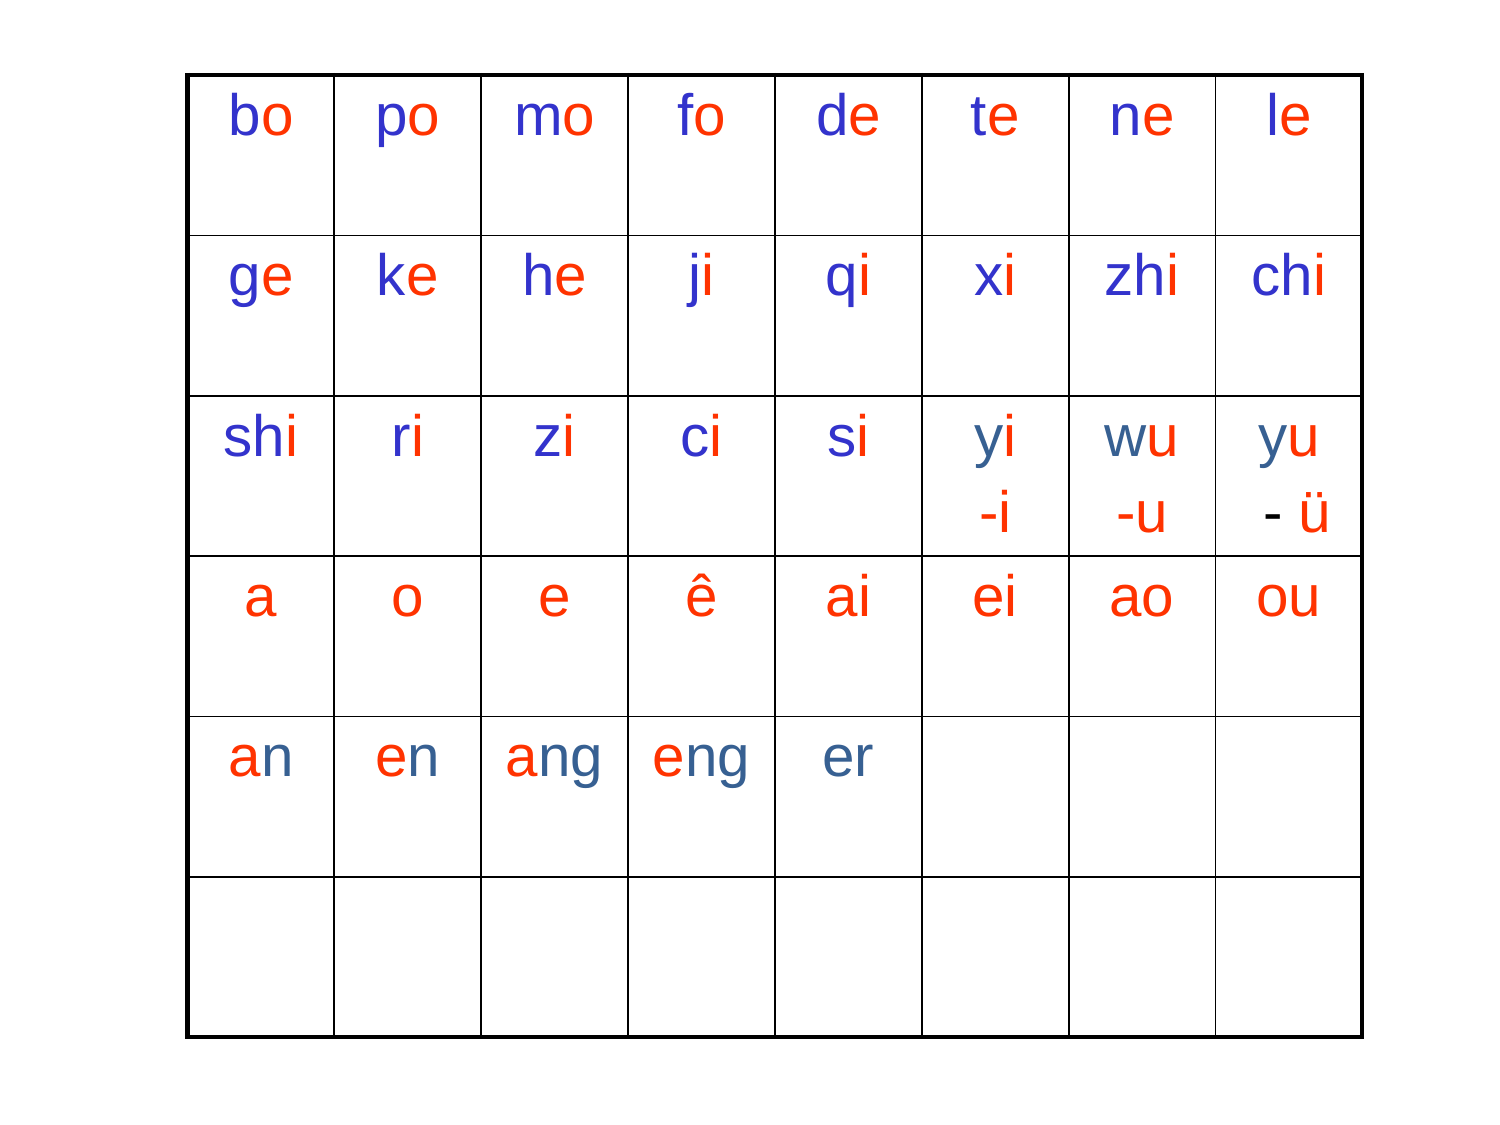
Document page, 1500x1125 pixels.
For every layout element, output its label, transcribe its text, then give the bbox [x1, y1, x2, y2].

table_cell qi [776, 236, 921, 395]
table_cell zi [482, 397, 627, 555]
table_cell [335, 878, 480, 1035]
table_header po [335, 77, 480, 235]
table_cell eng [629, 717, 774, 876]
table_header le [1216, 77, 1360, 235]
table_cell a [190, 557, 333, 716]
table_cell wu -u [1070, 397, 1215, 555]
table_cell ai [776, 557, 921, 716]
table_header mo [482, 77, 627, 235]
table_cell [1070, 717, 1215, 876]
table_cell [1216, 878, 1360, 1035]
table_cell [1070, 878, 1215, 1035]
table_cell he [482, 236, 627, 395]
table_cell yu - ü [1216, 397, 1360, 555]
table_cell ei [923, 557, 1068, 716]
table_cell [482, 878, 627, 1035]
table_header fo [629, 77, 774, 235]
table_cell [923, 878, 1068, 1035]
table_cell si [776, 397, 921, 555]
table_cell ri [335, 397, 480, 555]
table_cell ji [629, 236, 774, 395]
table_cell ê [629, 557, 774, 716]
table_cell en [335, 717, 480, 876]
table_cell er [776, 717, 921, 876]
text_box [837, 600, 868, 661]
table_cell e [482, 557, 627, 716]
table_cell chi [1216, 236, 1360, 395]
table_cell [629, 878, 774, 1035]
table_cell [776, 878, 921, 1035]
table_cell ang [482, 717, 627, 876]
table_cell ci [629, 397, 774, 555]
table_header te [923, 77, 1068, 235]
table_cell xi [923, 236, 1068, 395]
table_cell ao [1070, 557, 1215, 716]
table_cell [923, 717, 1068, 876]
table_header de [776, 77, 921, 235]
table_cell an [190, 717, 333, 876]
table_cell ou [1216, 557, 1360, 716]
table_cell ke [335, 236, 480, 395]
table_header bo [190, 77, 333, 235]
table_header ne [1070, 77, 1215, 235]
table_cell shi [190, 397, 333, 555]
table_cell o [335, 557, 480, 716]
table_cell zhi [1070, 236, 1215, 395]
table_cell [1216, 717, 1360, 876]
table_cell yi -i [923, 397, 1068, 555]
table_cell ge [190, 236, 333, 395]
table_cell [190, 878, 333, 1035]
